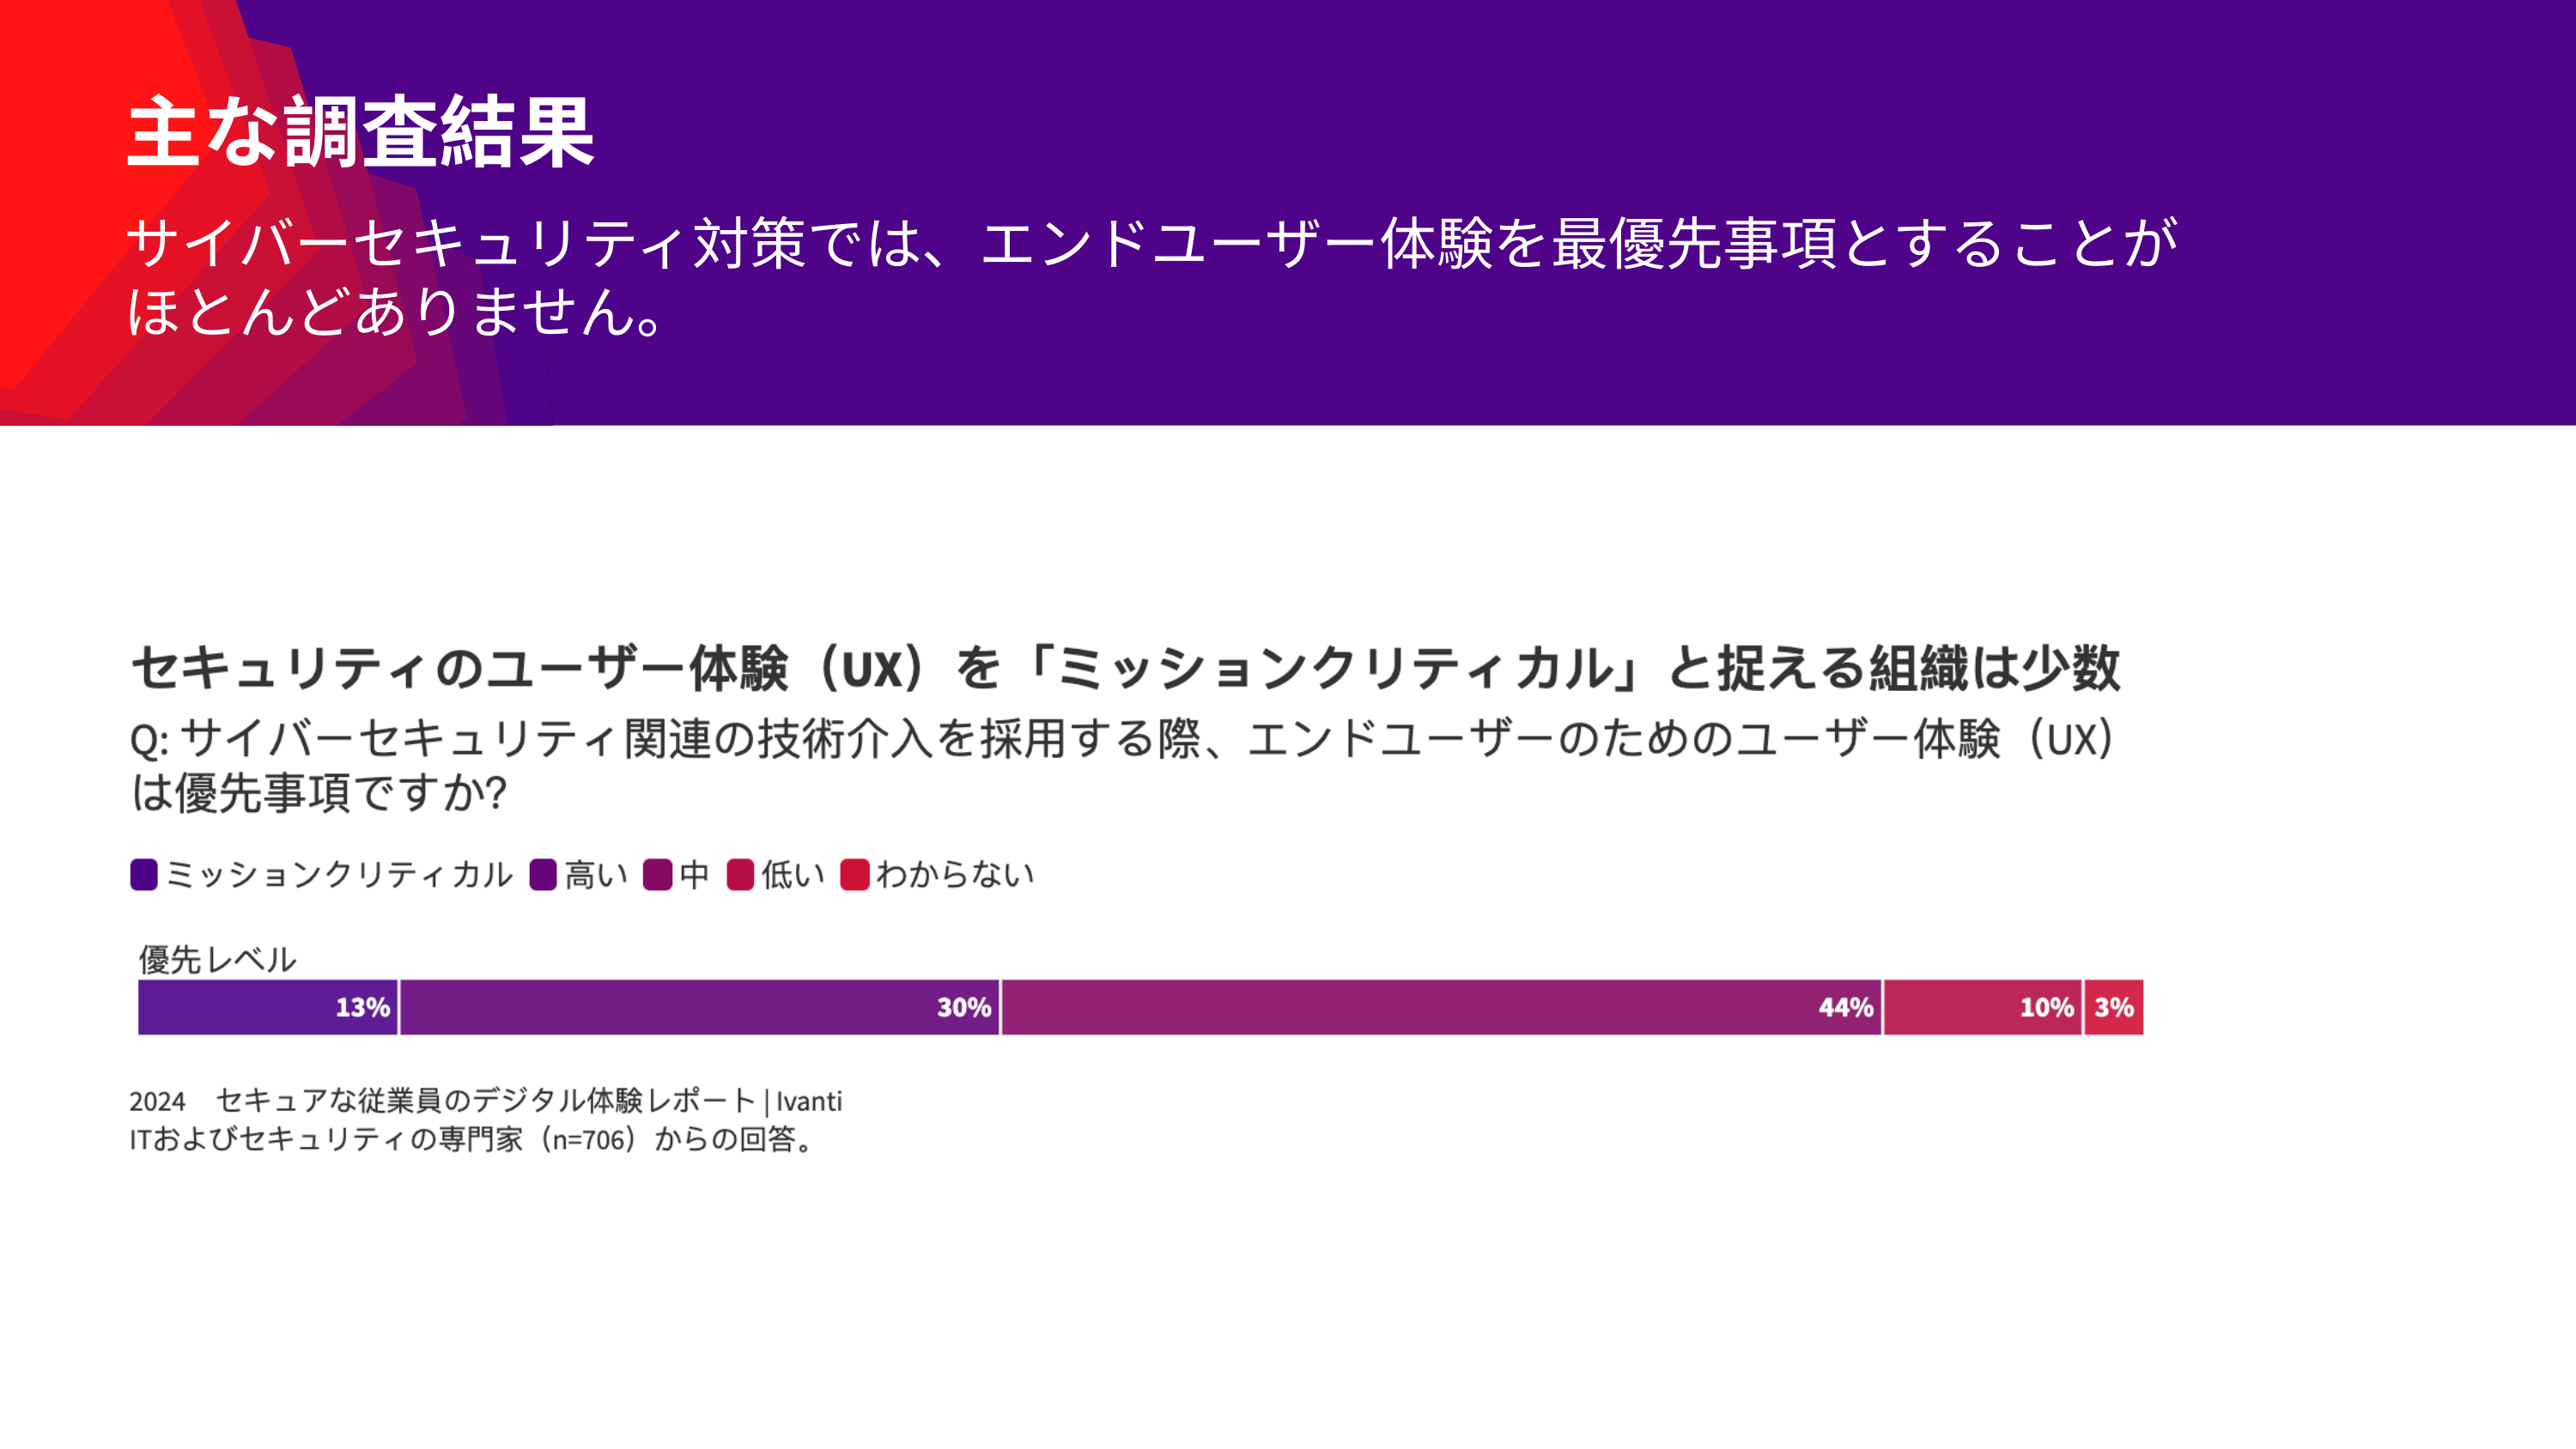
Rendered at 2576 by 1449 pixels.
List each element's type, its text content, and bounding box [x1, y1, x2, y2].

text_box 主な調査結果 [494, 82, 641, 208]
picture [0, 0, 554, 490]
text_box [555, 0, 2576, 426]
text_box サイバーセキュリティ対策では、エンドユーザー体験を最優先事項とすることがほとんどありません。 [494, 208, 2253, 334]
picture [106, 614, 2174, 1181]
